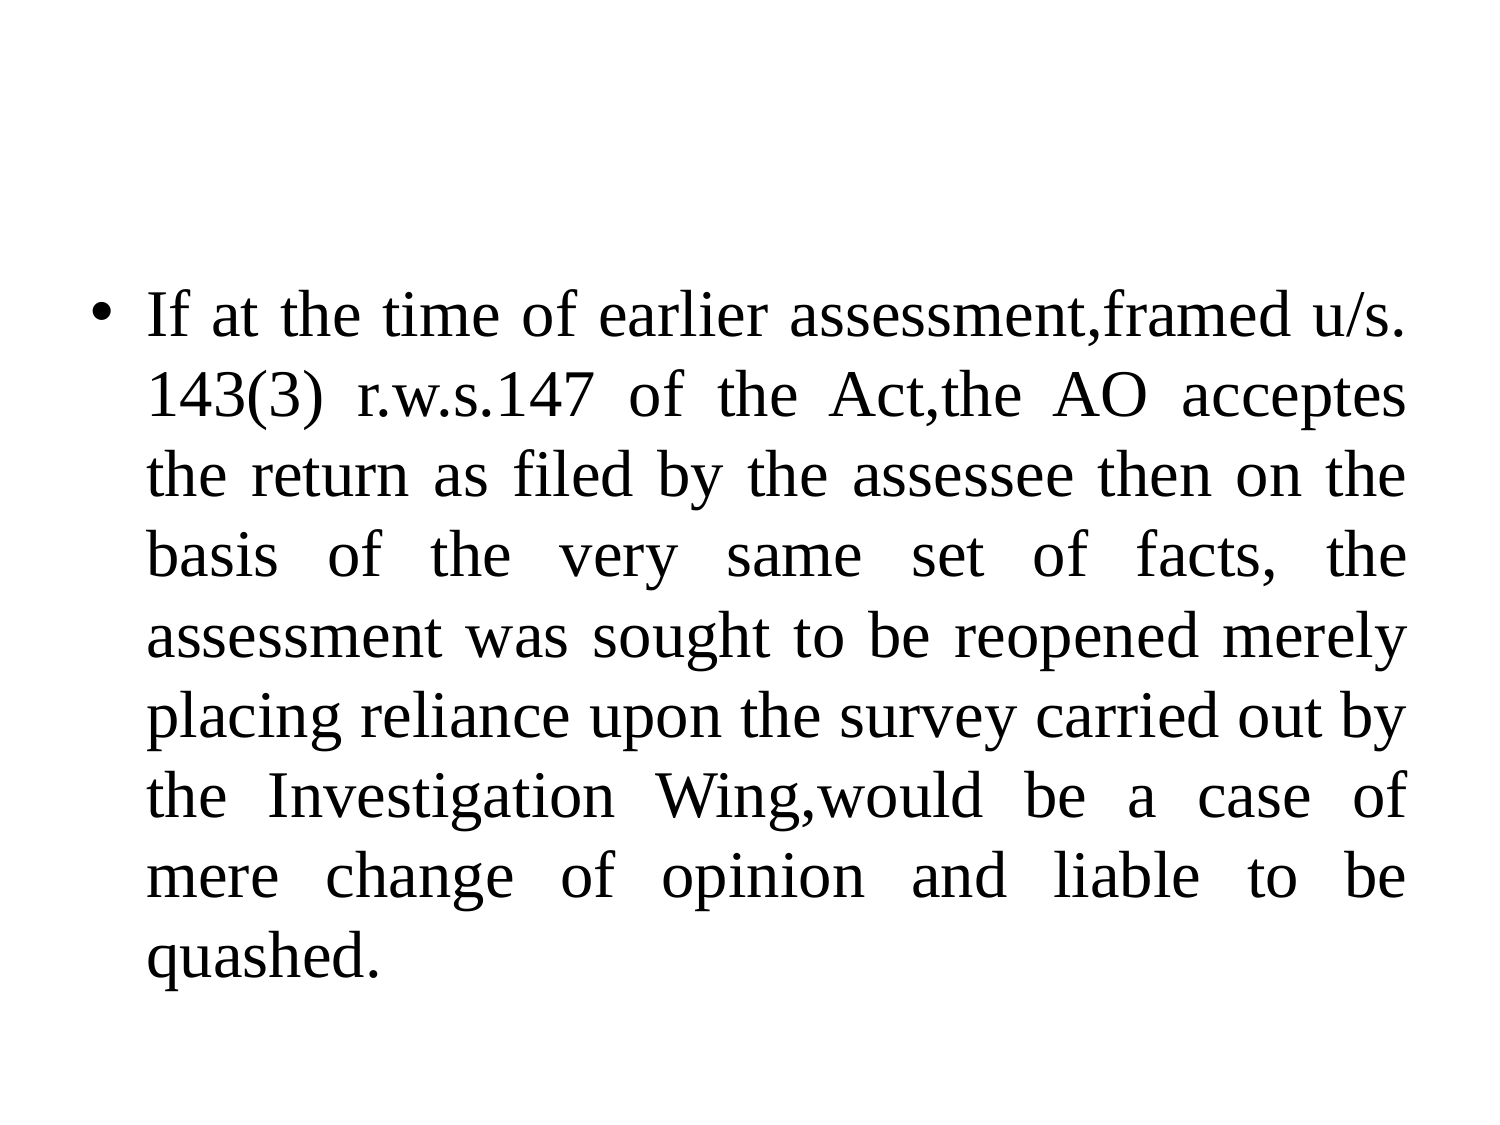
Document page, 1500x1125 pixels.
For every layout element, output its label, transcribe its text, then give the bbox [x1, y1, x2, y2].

list If at the time of earlier assessment,framed u/s. 143(3) r.w.s.147 of the Act,the AO acceptes the return as filed by the assessee then on the basis of the very same set of facts, the assessment was sought to be reopened merely placing reliance upon the survey carried out by the Investigation Wing,would be a case of mere change of opinion and liable to be quashed. [75, 262, 1425, 1005]
